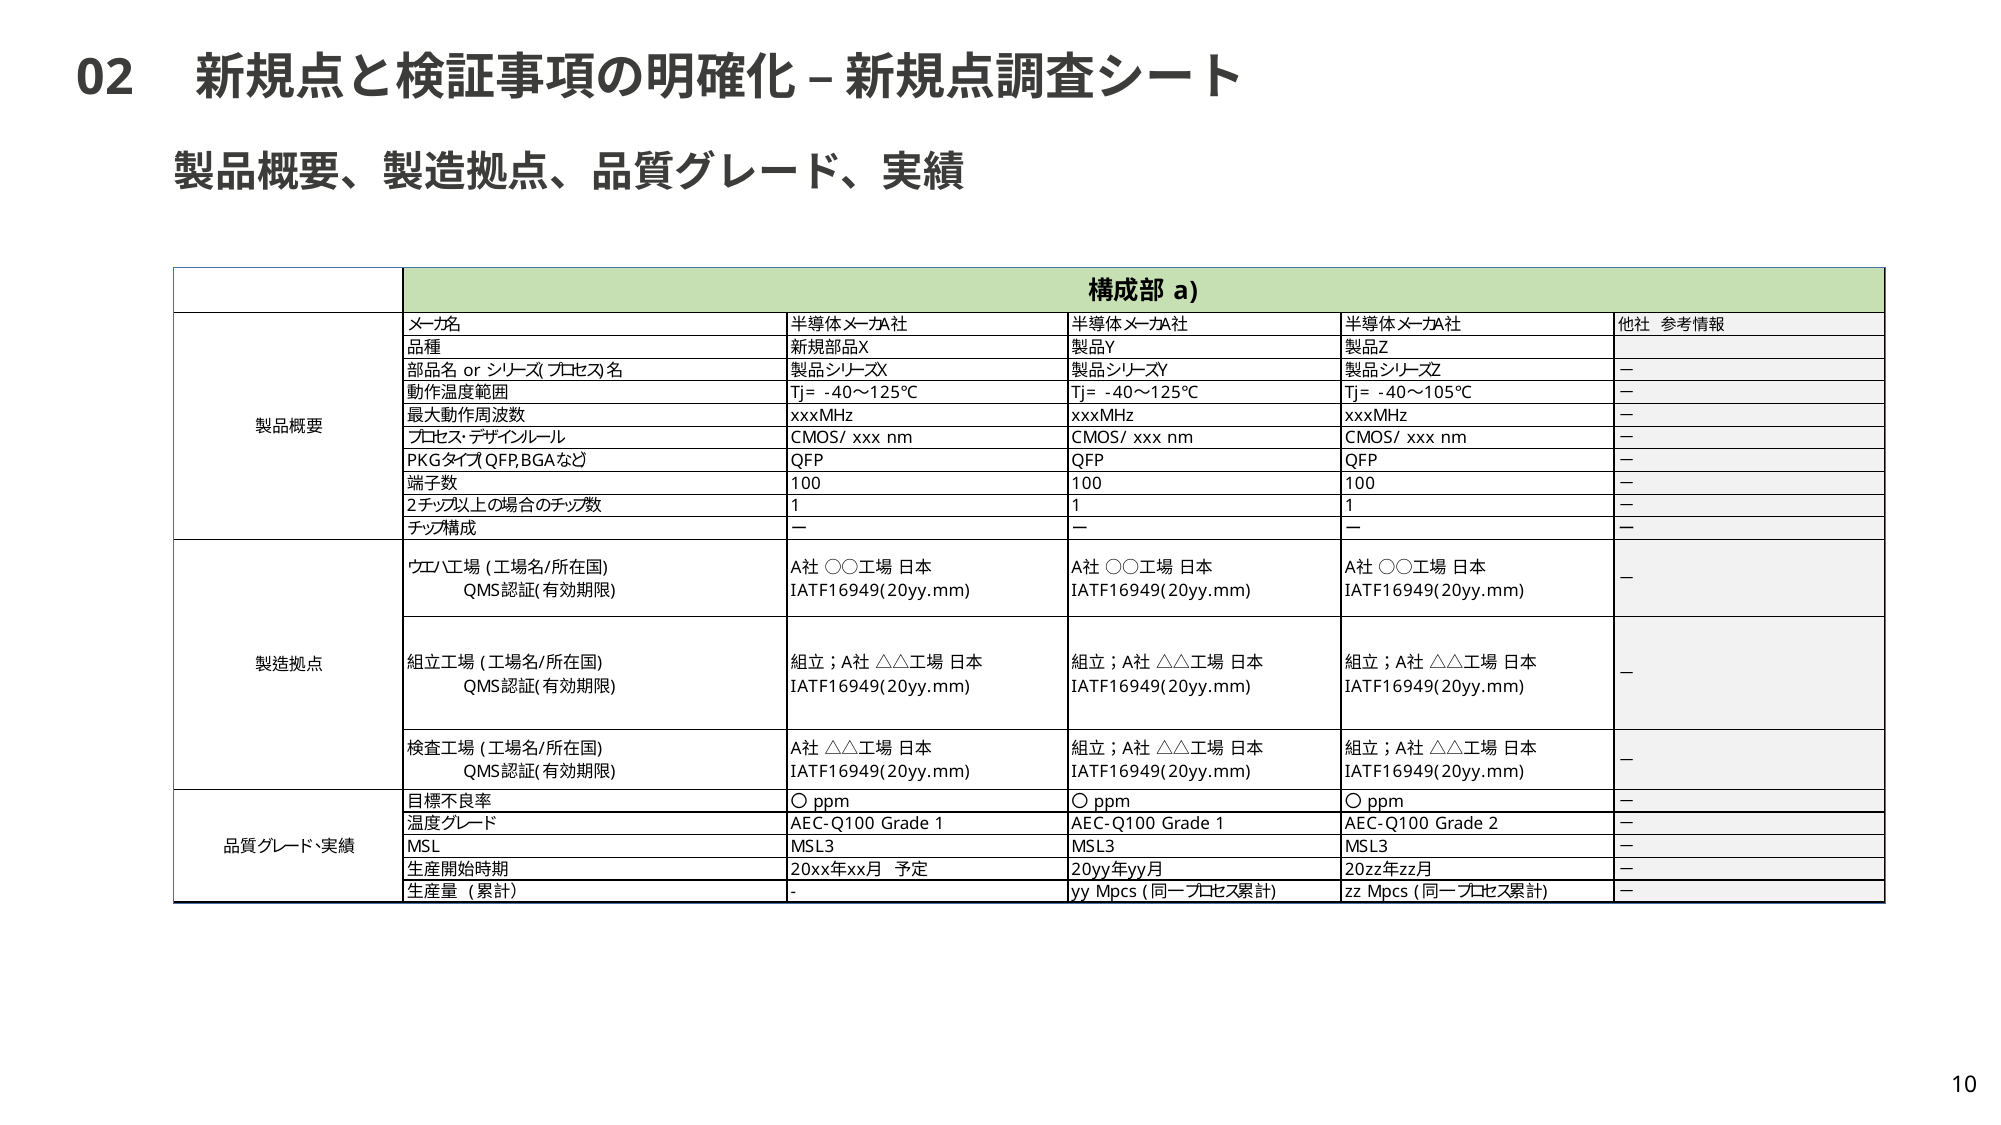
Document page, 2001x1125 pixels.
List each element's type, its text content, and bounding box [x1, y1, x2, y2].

text_box 製品概要、製造拠点、品質グレード、実績 [173, 150, 1237, 196]
picture [172, 266, 1887, 904]
title 02 新規点と検証事項の明確化 – 新規点調査シート [0, 0, 2000, 123]
